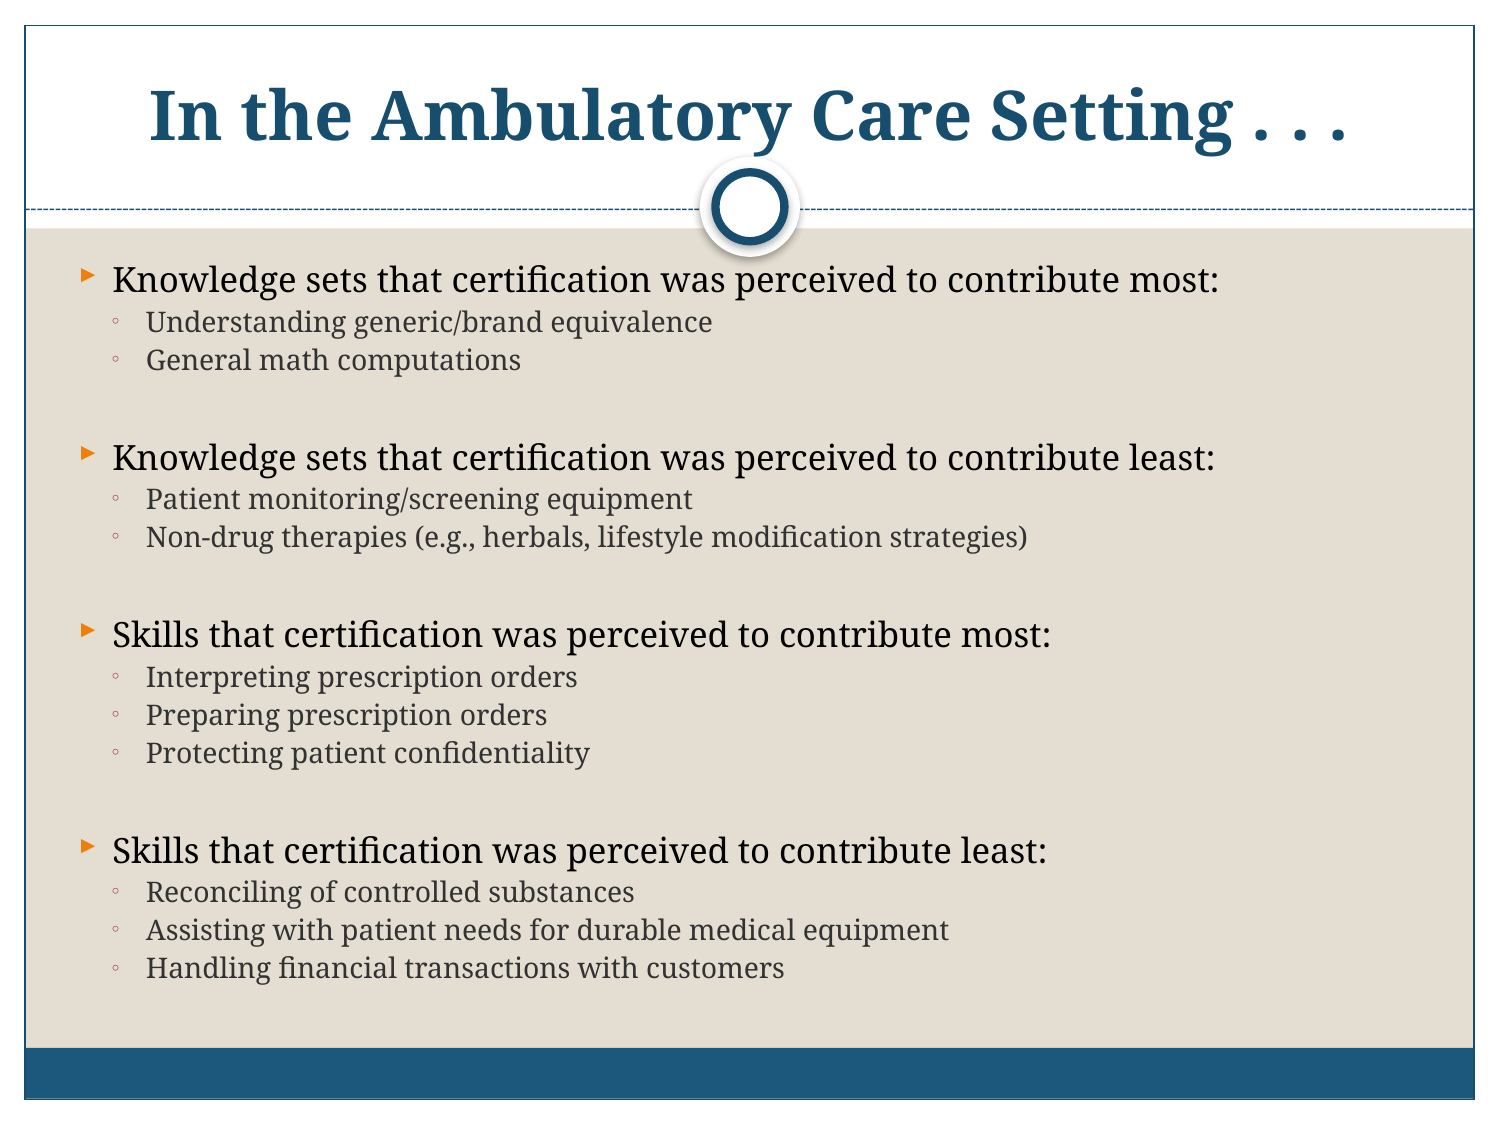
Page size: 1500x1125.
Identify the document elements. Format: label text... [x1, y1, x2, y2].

title In the Ambulatory Care Setting . . . [49, 37, 1450, 162]
list Knowledge sets that certification was perceived to contribute most: Understanding generic/brand equivalence General math computations Knowledge sets that certification was perceived to contribute least: Patient monitoring/screening equipment Non-drug therapies (e.g., herbals, lifestyle modification strategies) Skills that certification was perceived to contribute most: Interpreting prescription orders Preparing prescription orders Protecting patient confidentiality Skills that certification was perceived to contribute least: Reconciling of controlled substances Assisting with patient needs for durable medical equipment Handling financial transactions with customers [49, 250, 1445, 1001]
